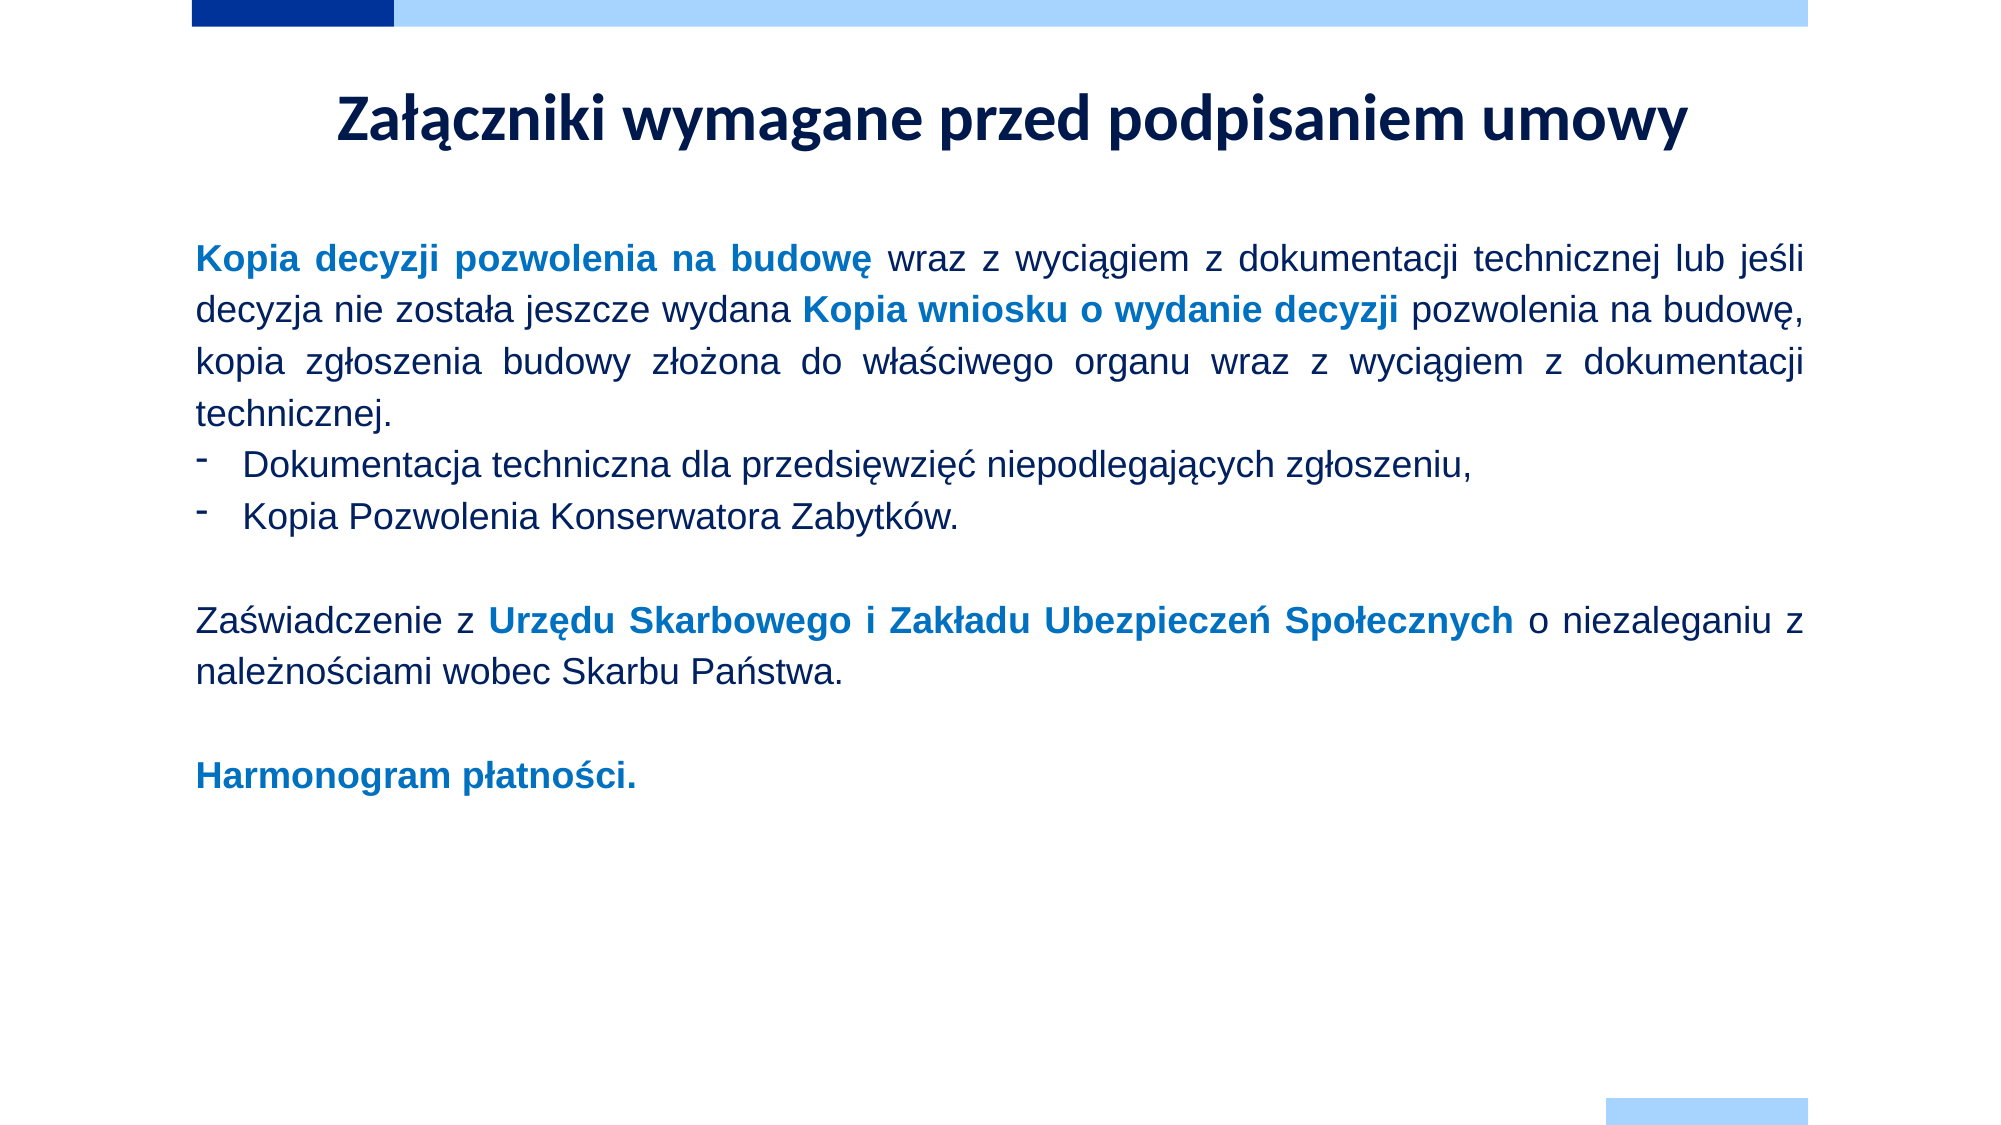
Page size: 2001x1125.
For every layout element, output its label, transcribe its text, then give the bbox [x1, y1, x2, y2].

text_box Załączniki wymagane przed podpisaniem umowy [126, 66, 1901, 161]
text_box Kopia decyzji pozwolenia na budowę wraz z wyciągiem z dokumentacji technicznej lub jeśli decyzja nie została jeszcze wydana Kopia wniosku o wydanie decyzji pozwolenia na budowę, kopia zgłoszenia budowy złożona do właściwego organu wraz z wyciągiem z dokumentacji technicznej. Dokumentacja techniczna dla przedsięwzięć niepodlegających zgłoszeniu, Kopia Pozwolenia Konserwatora Zabytków. Zaświadczenie z Urzędu Skarbowego i Zakładu Ubezpieczeń Społecznych o niezaleganiu z należnościami wobec Skarbu Państwa. Harmonogram płatności. [180, 219, 1820, 959]
